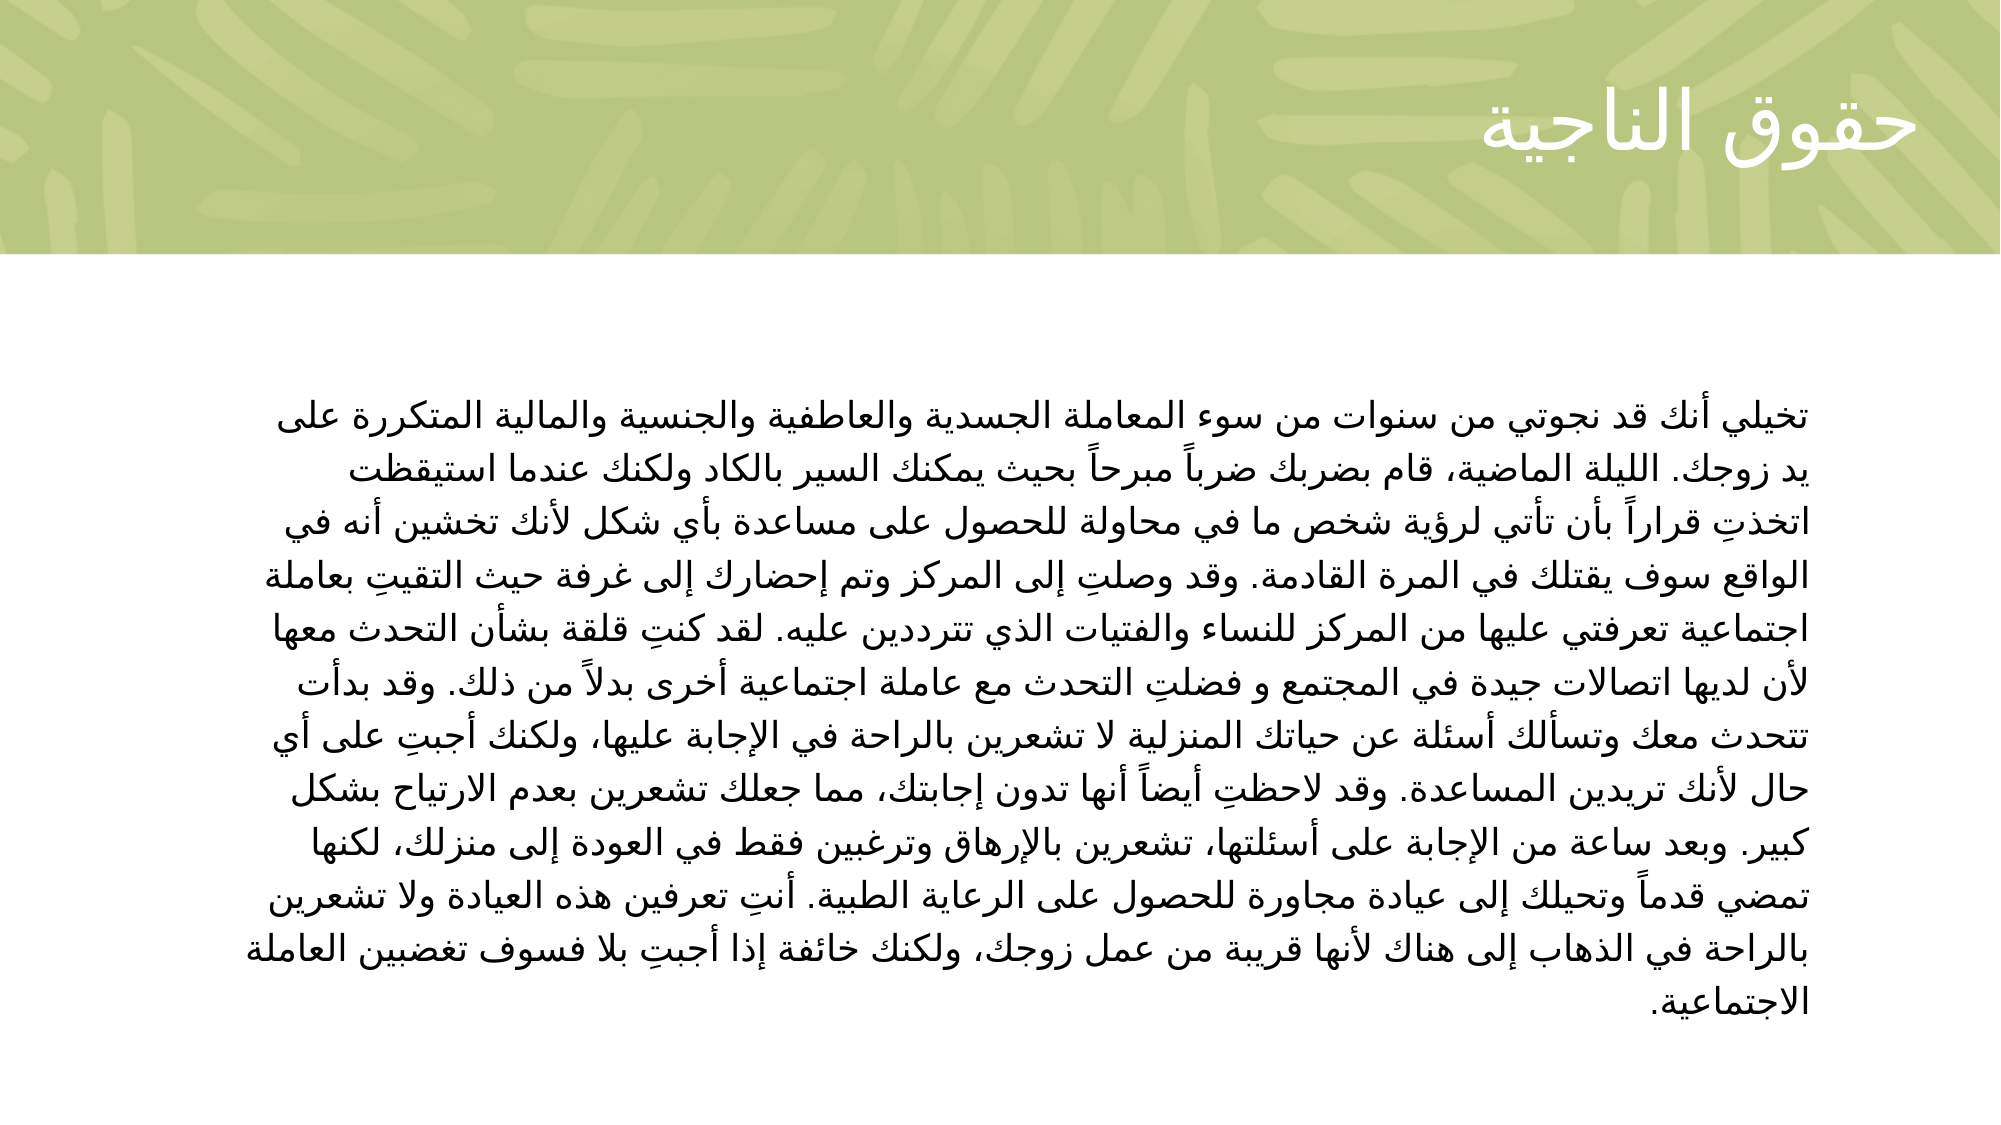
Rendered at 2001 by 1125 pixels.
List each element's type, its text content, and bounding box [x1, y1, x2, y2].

picture [0, 0, 2000, 1125]
list تخيلي أنك قد نجوتي من سنوات من سوء المعاملة الجسدية والعاطفية والجنسية والمالية المتكررة على يد زوجك. الليلة الماضية، قام بضربك ضرباً مبرحاً بحيث يمكنك السير بالكاد ولكنك عندما استيقظت اتخذتِ قراراً بأن تأتي لرؤية شخص ما في محاولة للحصول على مساعدة بأي شكل لأنك تخشين أنه في الواقع سوف يقتلك في المرة القادمة. وقد وصلتِ إلى المركز وتم إحضارك إلى غرفة حيث التقيتِ بعاملة اجتماعية تعرفتي عليها من المركز للنساء والفتيات الذي تترددين عليه. لقد كنتِ قلقة بشأن التحدث معها لأن لديها اتصالات جيدة في المجتمع و فضلتِ التحدث مع عاملة اجتماعية أخرى بدلاً من ذلك. وقد بدأت تتحدث معك وتسألك أسئلة عن حياتك المنزلية لا تشعرين بالراحة في الإجابة عليها، ولكنك أجبتِ على أي حال لأنك تريدين المساعدة. وقد لاحظتِ أيضاً أنها تدون إجابتك، مما جعلك تشعرين بعدم الارتياح بشكل كبير. وبعد ساعة من الإجابة على أسئلتها، تشعرين بالإرهاق وترغبين فقط في العودة إلى منزلك، لكنها تمضي قدماً وتحيلك إلى عيادة مجاورة للحصول على الرعاية الطبية. أنتِ تعرفين هذه العيادة ولا تشعرين بالراحة في الذهاب إلى هناك لأنها قريبة من عمل زوجك، ولكنك خائفة إذا أجبتِ بلا فسوف تغضبين العاملة الاجتماعية. [237, 374, 1833, 1036]
title حقوق الناجية [61, 33, 1938, 220]
